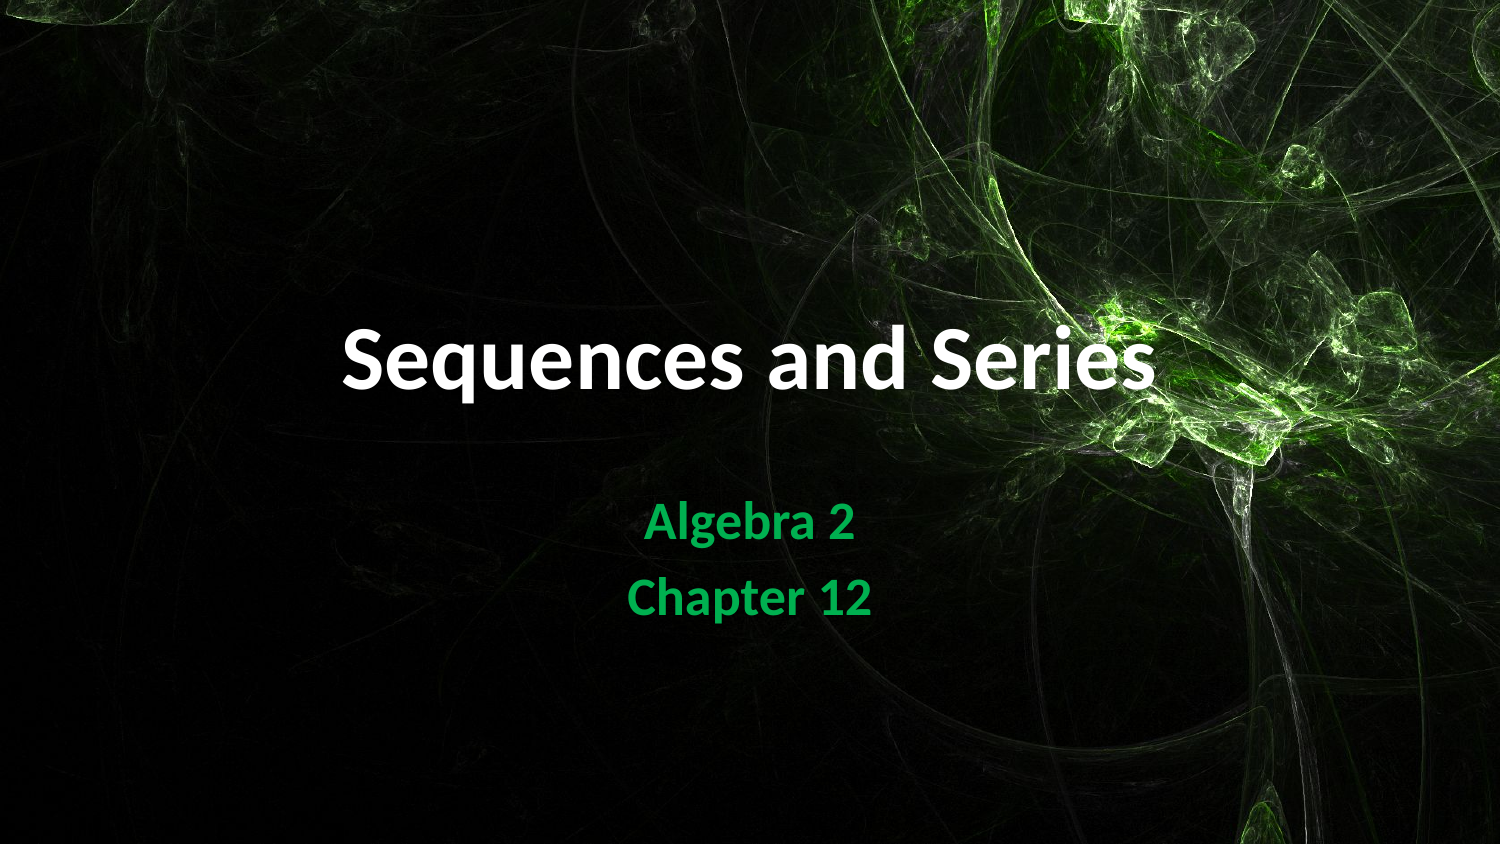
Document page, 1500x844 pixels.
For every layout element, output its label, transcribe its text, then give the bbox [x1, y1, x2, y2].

subtitle Algebra 2 Chapter 12 [225, 478, 1275, 694]
title Sequences and Series [112, 262, 1388, 443]
picture [0, 0, 1500, 844]
